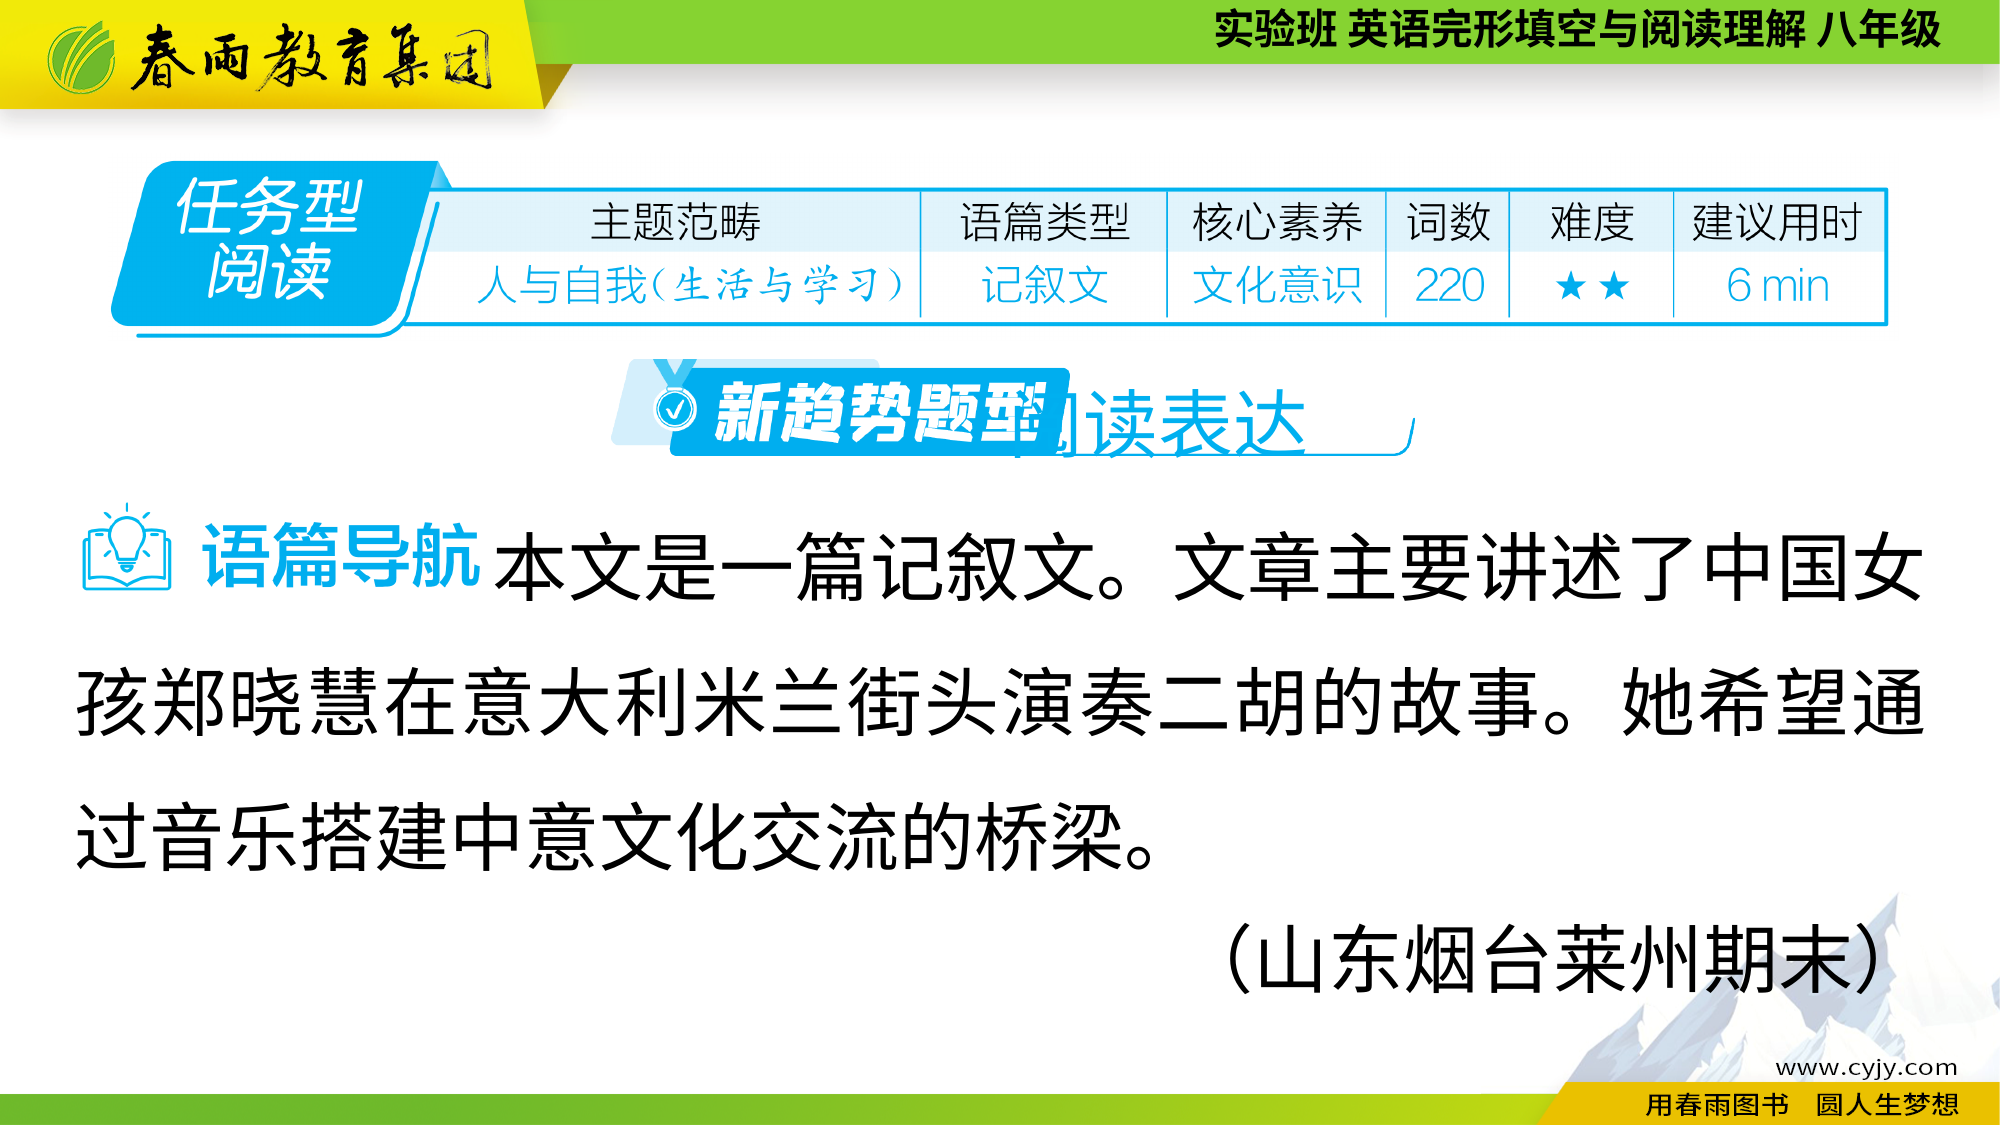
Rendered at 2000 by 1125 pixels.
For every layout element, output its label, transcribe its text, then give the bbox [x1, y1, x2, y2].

text_box 阅读表达 [155, 325, 1944, 467]
list （山东烟台莱州期末） [59, 859, 1944, 1012]
picture [0, 0, 2000, 1125]
text_box 本文是一篇记叙文。文章主要讲述了中国女孩郑晓慧在意大利米兰街头演奏二胡的故事。她希望通过音乐搭建中意文化交流的桥梁。 [59, 467, 1944, 859]
